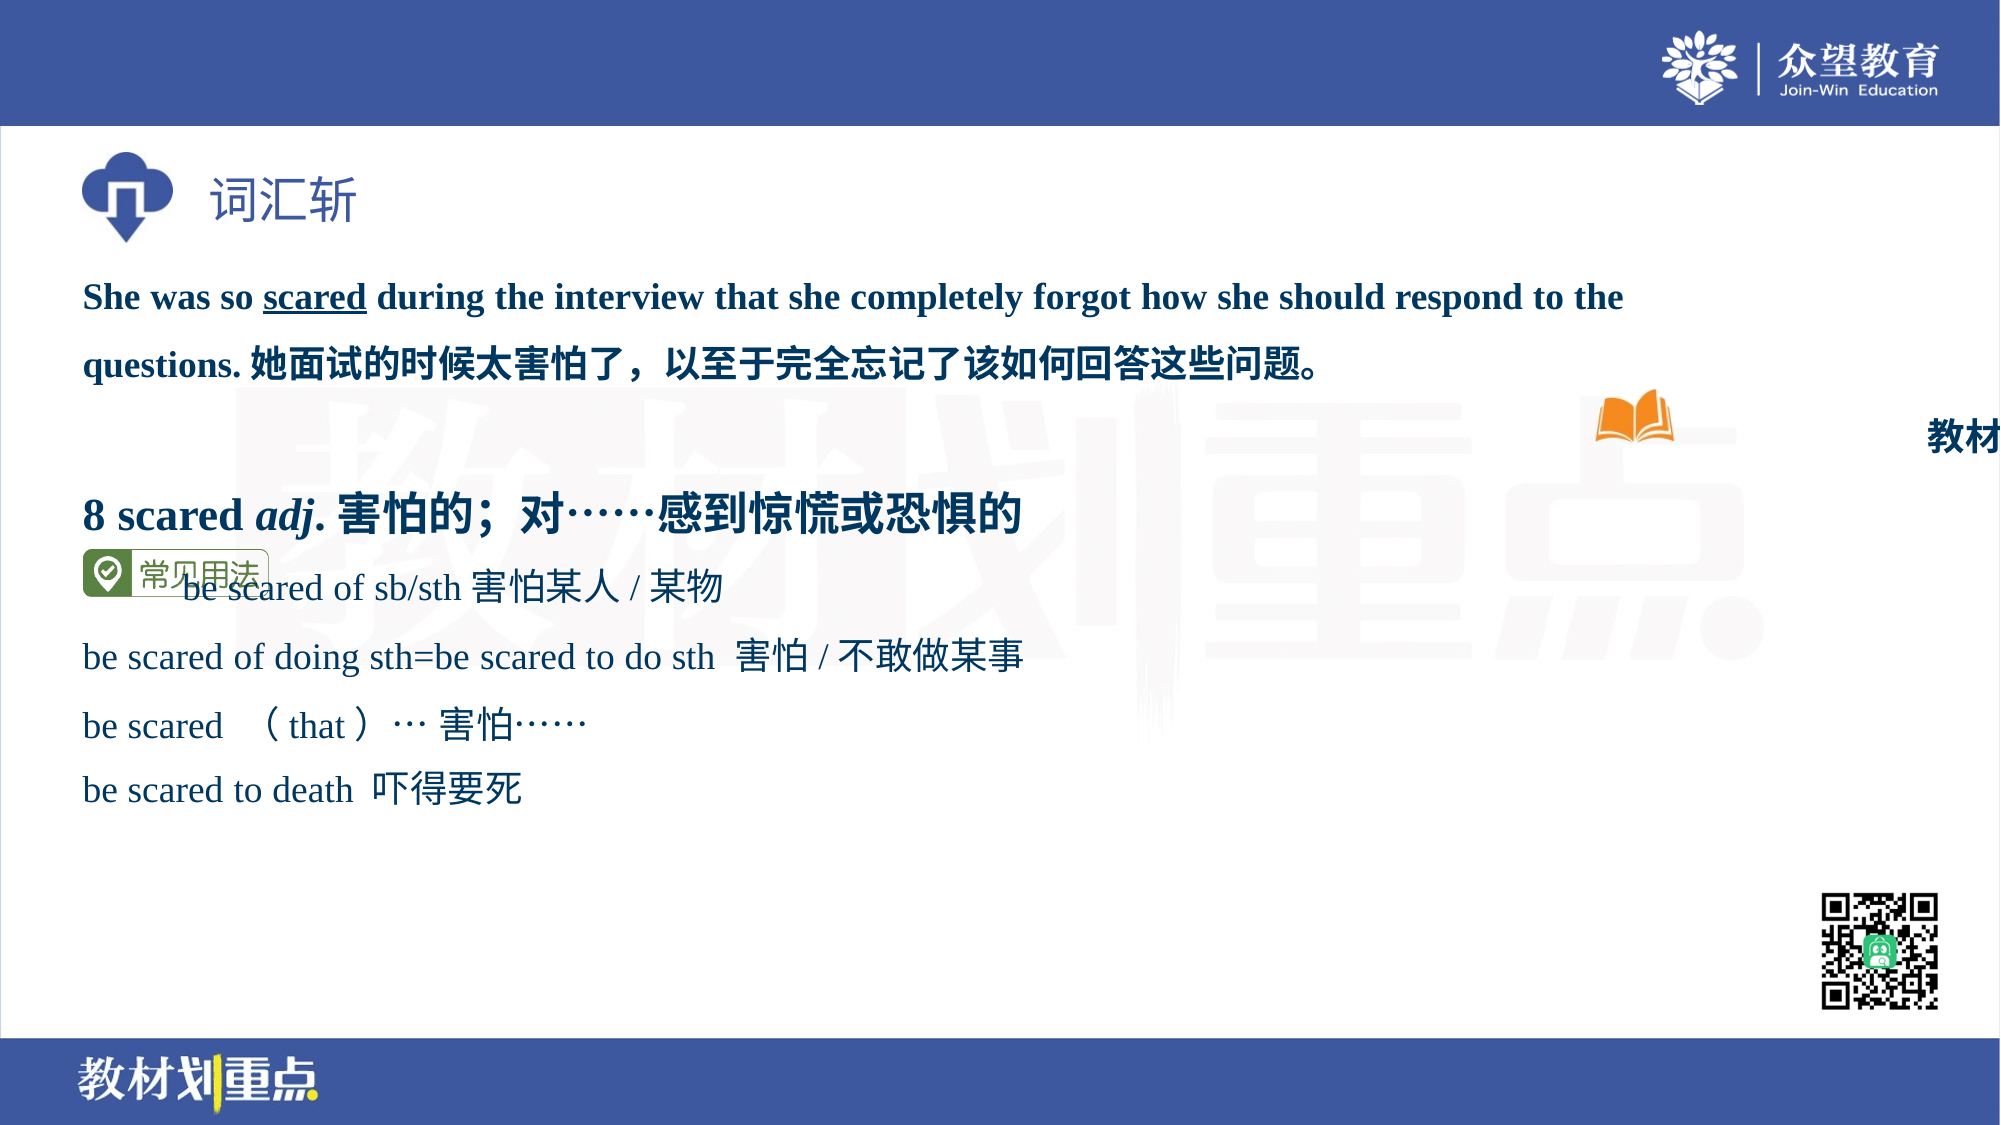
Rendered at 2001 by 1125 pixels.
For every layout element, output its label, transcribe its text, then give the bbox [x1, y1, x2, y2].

picture [0, 0, 2000, 1125]
text_box 8 scared adj.害怕的；对……感到惊慌或恐惧的 [82, 457, 1817, 539]
text_box She was so scared during the interview that she completely forgot how she should respond to the questions.她面试的时候太害怕了，以至于完全忘记了该如何回答这些问题。 教材P17 [82, 248, 1817, 451]
text_box be scared of sb/sth害怕某人/某物 be scared of doing sth=be scared to do sth 害怕/不敢做某事 be scared （that）… 害怕…… be scared to death 吓得要死 [82, 539, 1817, 804]
